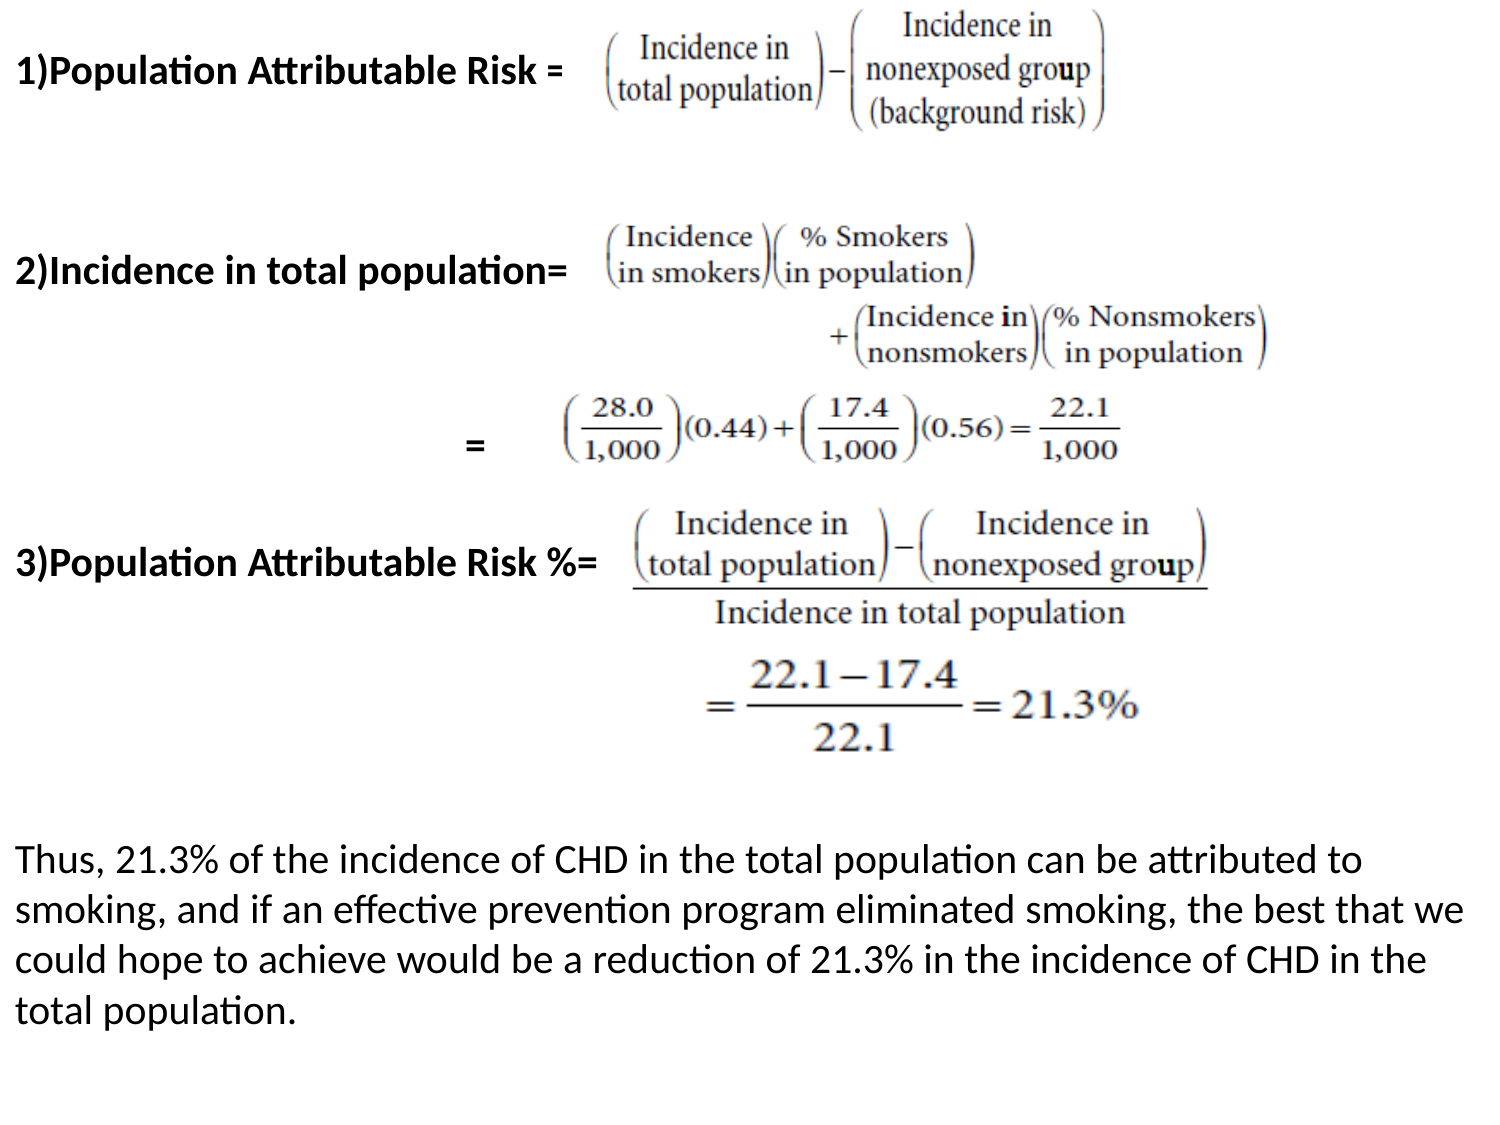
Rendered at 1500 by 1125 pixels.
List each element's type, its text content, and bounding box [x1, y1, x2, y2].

picture [624, 499, 1224, 638]
title 1)Population Attributable Risk = [0, 0, 560, 100]
list 2)Incidence in total population= = 3)Population Attributable Risk %= [0, 235, 650, 824]
picture [696, 649, 1151, 776]
text_box Thus, 21.3% of the incidence of CHD in the total population can be attributed to smoking, and if an effective prevention program eliminated smoking, the best that we could hope to achieve would be a reduction of 21.3% in the incidence of CHD in the total population. [0, 824, 1500, 1040]
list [599, 212, 1301, 401]
picture [562, 0, 1151, 154]
picture [549, 387, 1138, 480]
